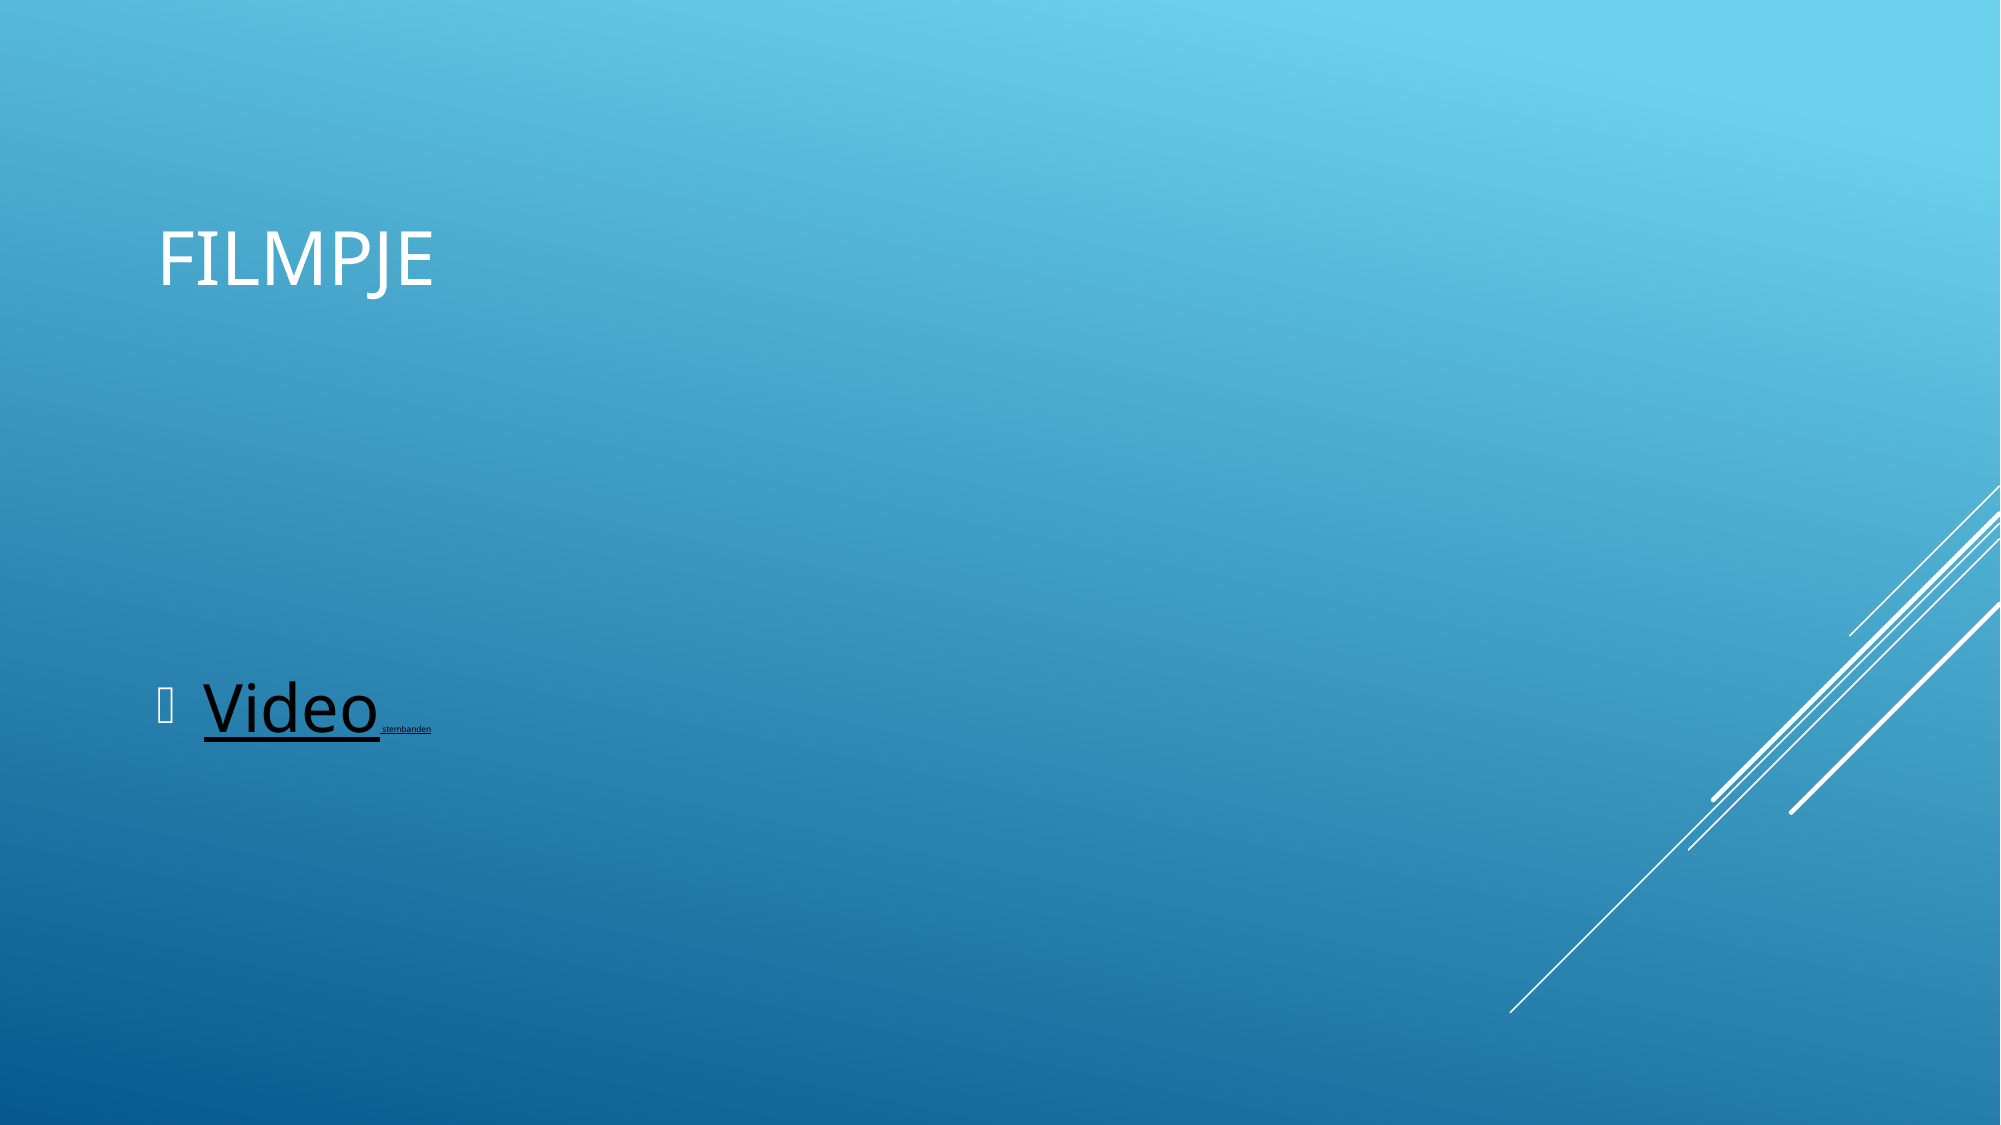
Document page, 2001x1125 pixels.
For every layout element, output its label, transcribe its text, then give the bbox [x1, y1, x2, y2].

list Video stembanden [141, 449, 1542, 1043]
title Filmpje [141, 131, 1542, 379]
